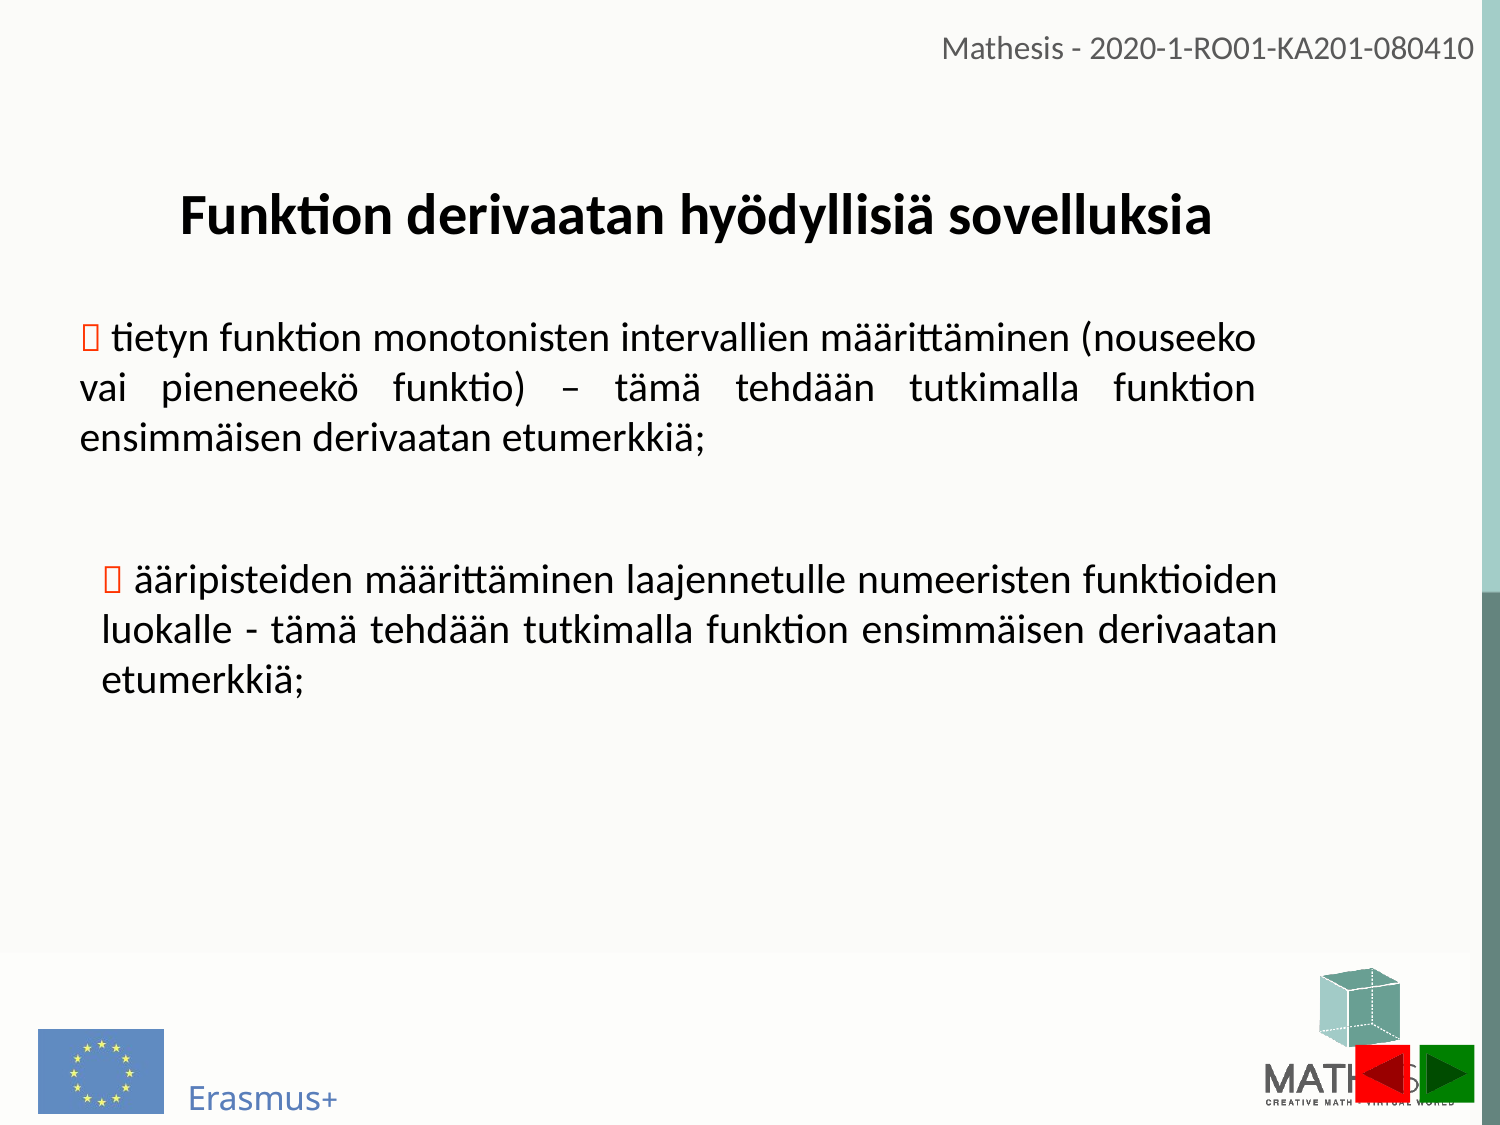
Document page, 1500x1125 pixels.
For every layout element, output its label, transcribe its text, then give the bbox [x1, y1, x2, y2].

text_box  tietyn funktion monotonisten intervallien määrittäminen (nouseeko vai pieneneekö funktio) – tämä tehdään tutkimalla funktion ensimmäisen derivaatan etumerkkiä; [64, 302, 1272, 468]
text_box Funktion derivaatan hyödyllisiä sovelluksia [35, 158, 1358, 265]
text_box [1419, 1044, 1475, 1103]
text_box [1355, 1044, 1411, 1103]
text_box  ääripisteiden määrittäminen laajennetulle numeeristen funktioiden luokalle - tämä tehdään tutkimalla funktion ensimmäisen derivaatan etumerkkiä; [86, 544, 1294, 709]
